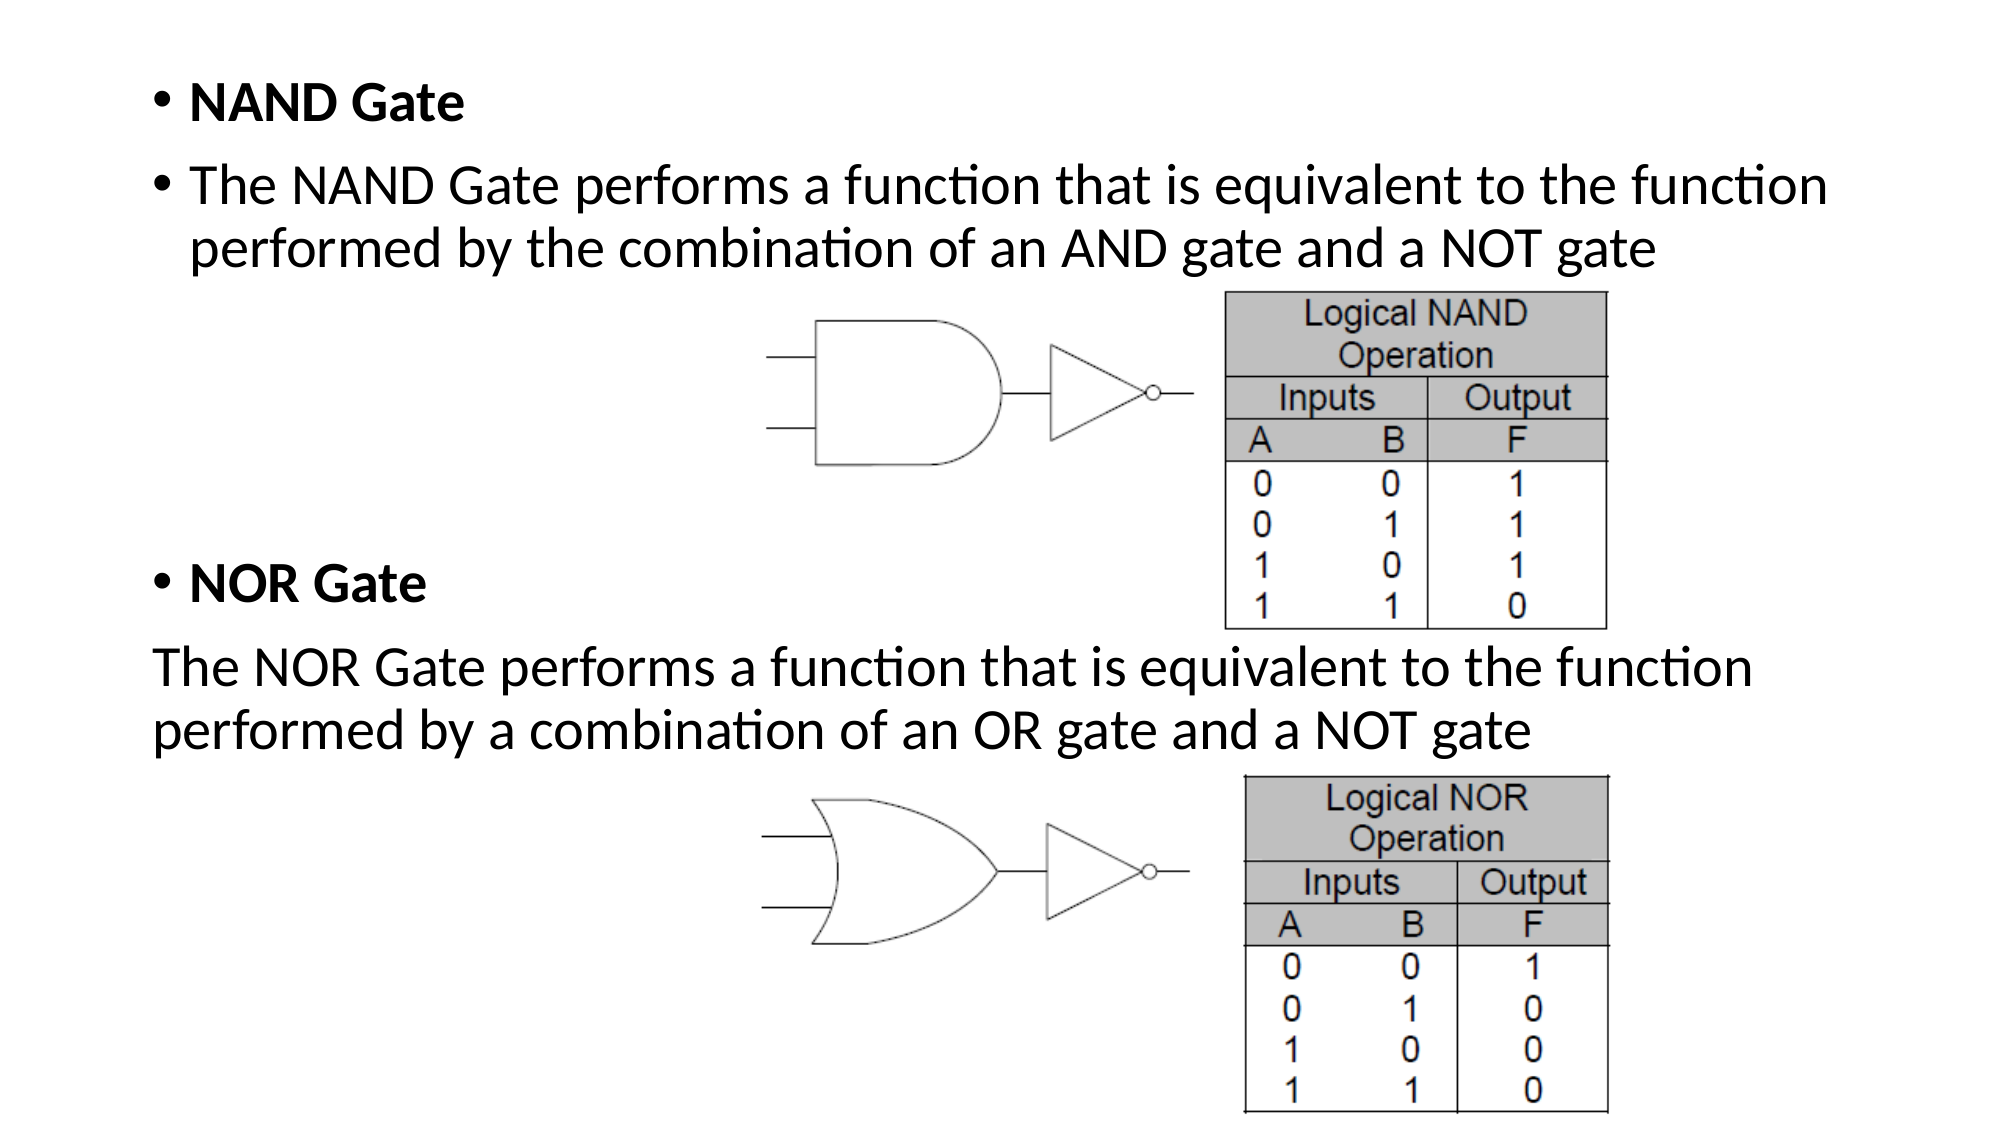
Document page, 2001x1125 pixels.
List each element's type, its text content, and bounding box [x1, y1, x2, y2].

picture [740, 776, 1198, 956]
list NAND Gate The NAND Gate performs a function that is equivalent to the function performed by the combination of an AND gate and a NOT gate NOR Gate The NOR Gate performs a function that is equivalent to the function performed by a combination of an OR gate and a NOT gate [137, 63, 1863, 1014]
picture [1239, 759, 1620, 1125]
picture [743, 282, 1620, 633]
